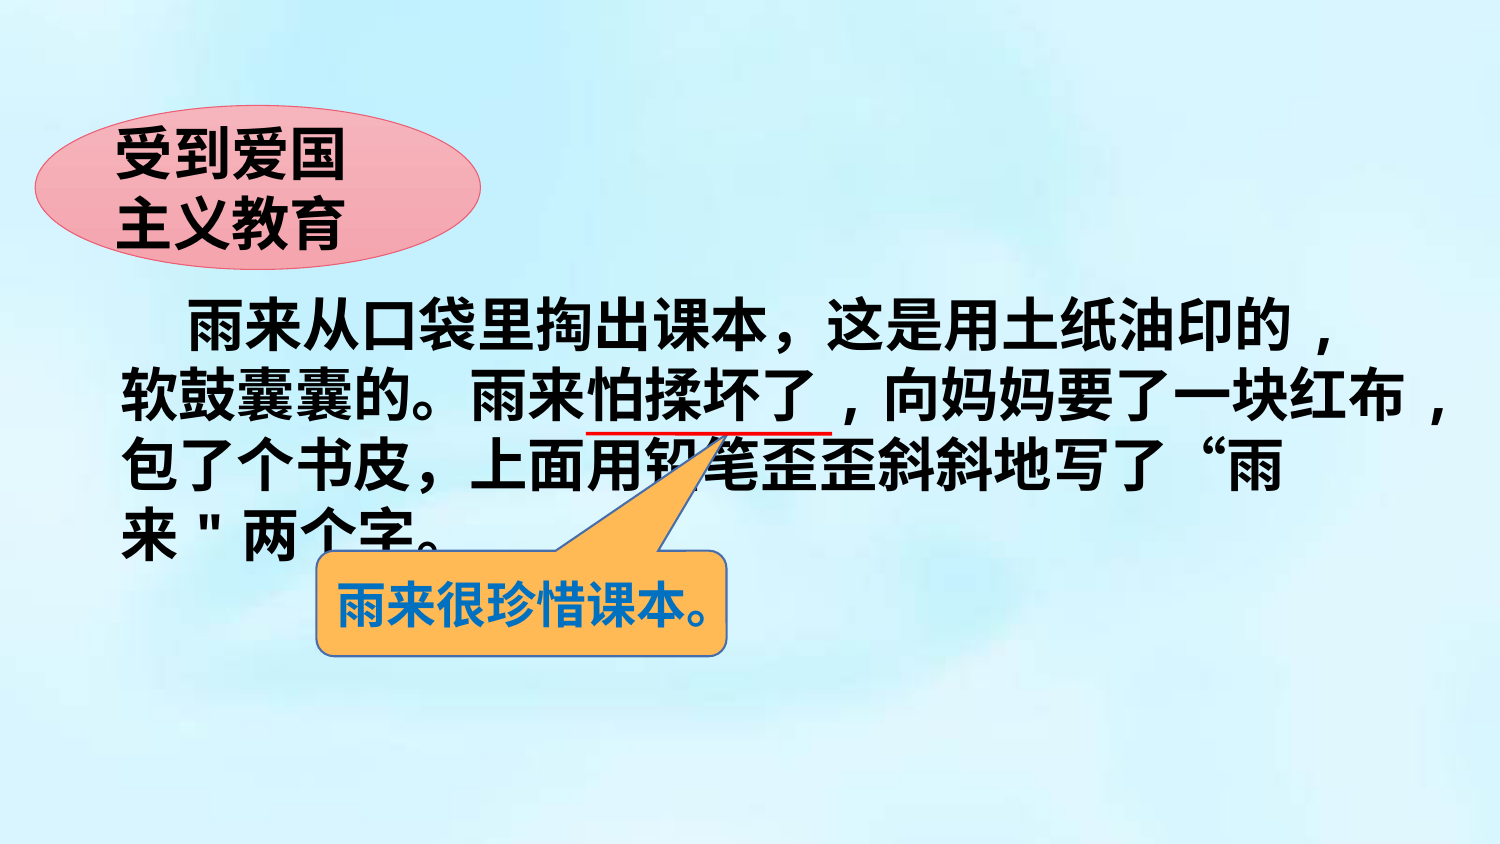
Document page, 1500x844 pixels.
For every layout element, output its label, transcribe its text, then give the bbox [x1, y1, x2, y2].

text_box 雨来很珍惜课本。 [315, 436, 728, 658]
picture [0, 0, 1500, 844]
text_box 雨来从口袋里掏出课本，这是用土纸油印的,软鼓囊囊的。雨来怕揉坏了,向妈妈要了一块红布,包了个书皮，上面用铅笔歪歪斜斜地写了“雨来"两个字。 [105, 281, 1427, 576]
text_box 受到爱国主义教育 [34, 104, 482, 271]
